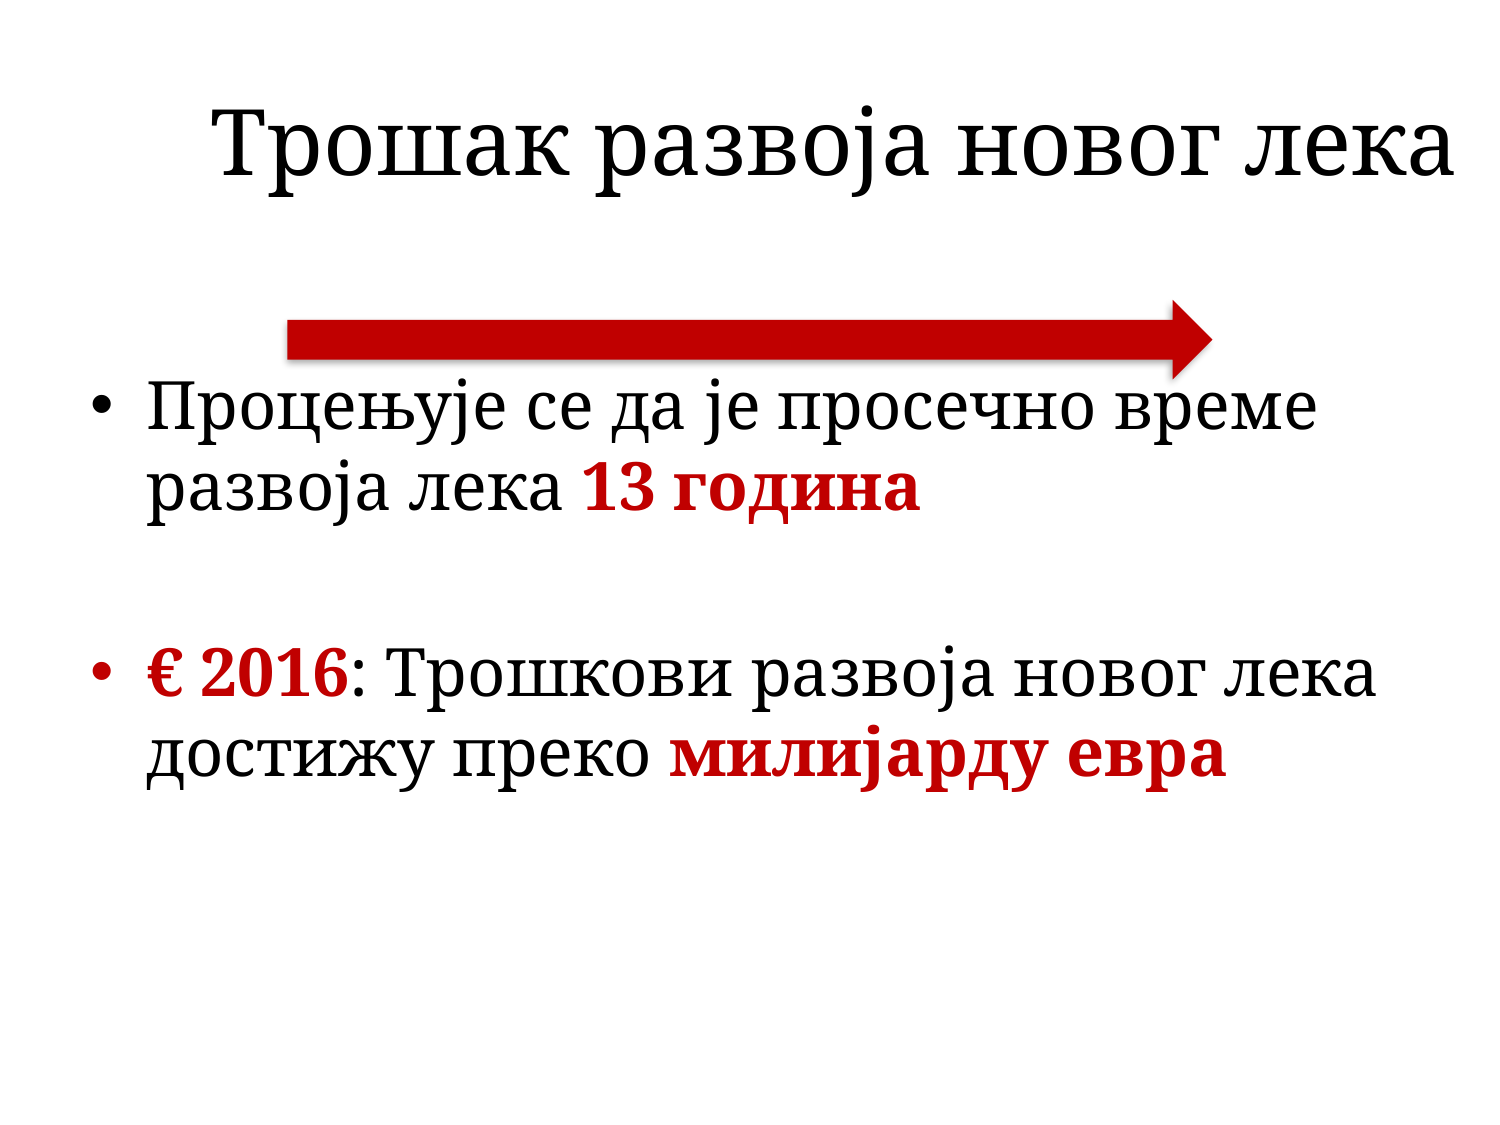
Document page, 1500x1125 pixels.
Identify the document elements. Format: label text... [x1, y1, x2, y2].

list Процењује се да је просечно време развоја лека 13 година € 2016: Трошкови развоја новог лека достижу преко милијарду евра [74, 262, 1426, 1006]
title Трошак развоја новог лека [74, 44, 1500, 233]
text_box [285, 298, 1215, 382]
